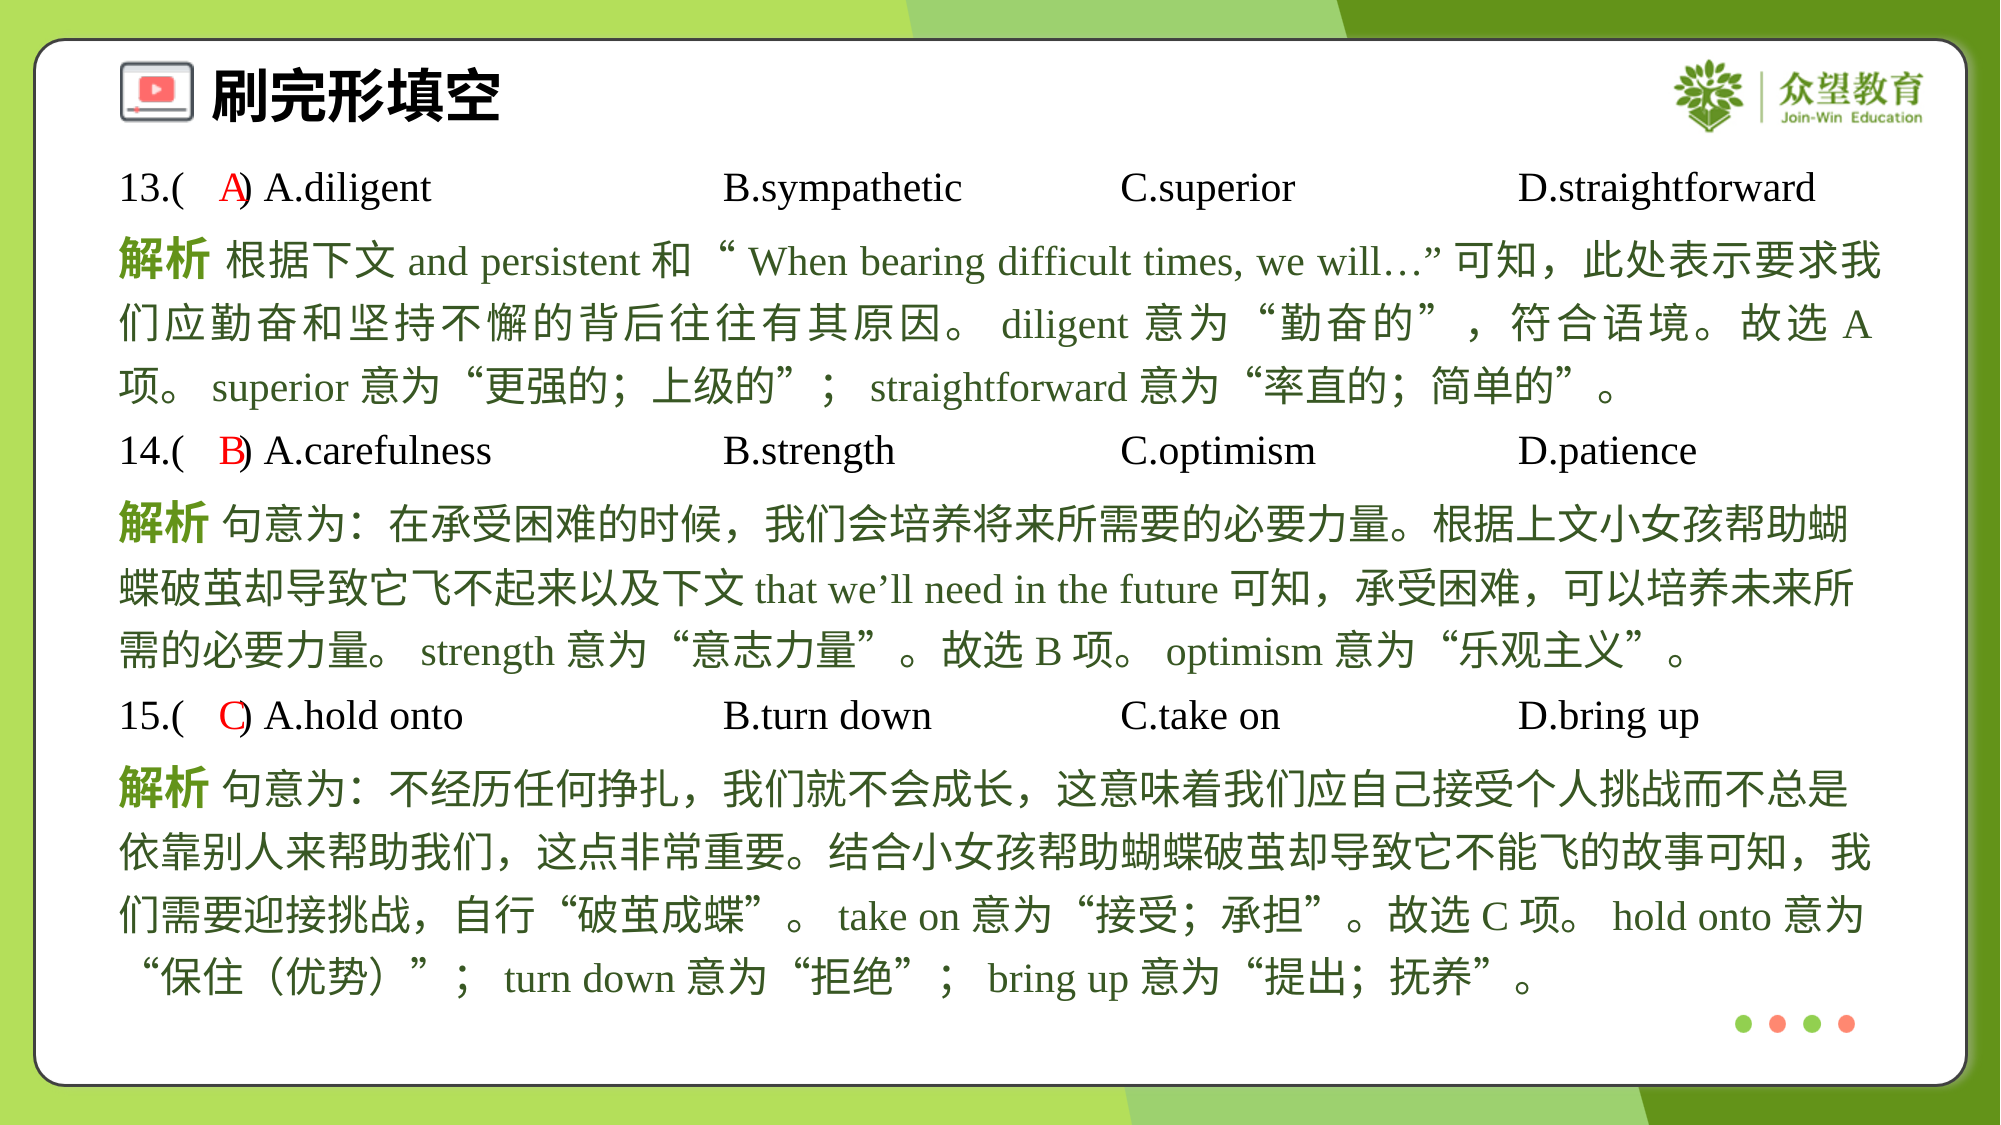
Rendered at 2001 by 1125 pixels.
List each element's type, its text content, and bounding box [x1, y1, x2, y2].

text_box 15.( ) A.hold onto B.turn down C.take on D.bring up [252, 675, 1883, 733]
text_box 13.( ) A.diligent B.sympathetic C.superior D.straightforward [254, 146, 1883, 204]
text_box 15.( ) A.hold onto B.turn down C.take on D.bring up [118, 675, 213, 733]
text_box C [213, 675, 252, 733]
text_box 13.( ) A.diligent B.sympathetic C.superior D.straightforward [118, 146, 213, 204]
text_box A [213, 146, 254, 205]
picture [0, 0, 2000, 1125]
text_box B [213, 410, 252, 469]
text_box 解析 根据下文and persistent和“When bearing difficult times, we will…”可知，此处表示要求我们应勤奋和坚持不懈的背后往往有其原因。diligent意为“勤奋的”，符合语境。故选A项。superior意为“更强的；上级的”；straightforward意为“率直的；简单的”。 [118, 215, 1883, 405]
text_box 14.( ) A.carefulness B.strength C.optimism D.patience [252, 410, 1883, 468]
text_box 解析 句意为：不经历任何挣扎，我们就不会成长，这意味着我们应自己接受个人挑战而不总是依靠别人来帮助我们，这点非常重要。结合小女孩帮助蝴蝶破茧却导致它不能飞的故事可知，我们需要迎接挑战，自行“破茧成蝶”。take on意为“接受；承担”。故选C项。hold onto意为“保住（优势）”；turn down意为“拒绝”；bring up意为“提出；抚养”。 [118, 745, 1883, 996]
text_box 14.( ) A.carefulness B.strength C.optimism D.patience [118, 410, 213, 468]
text_box 解析 句意为：在承受困难的时候，我们会培养将来所需要的必要力量。根据上文小女孩帮助蝴蝶破茧却导致它飞不起来以及下文that we’ll need in the future可知，承受困难，可以培养未来所需的必要力量。strength意为“意志力量”。故选B项。optimism意为“乐观主义”。 [118, 480, 1883, 670]
